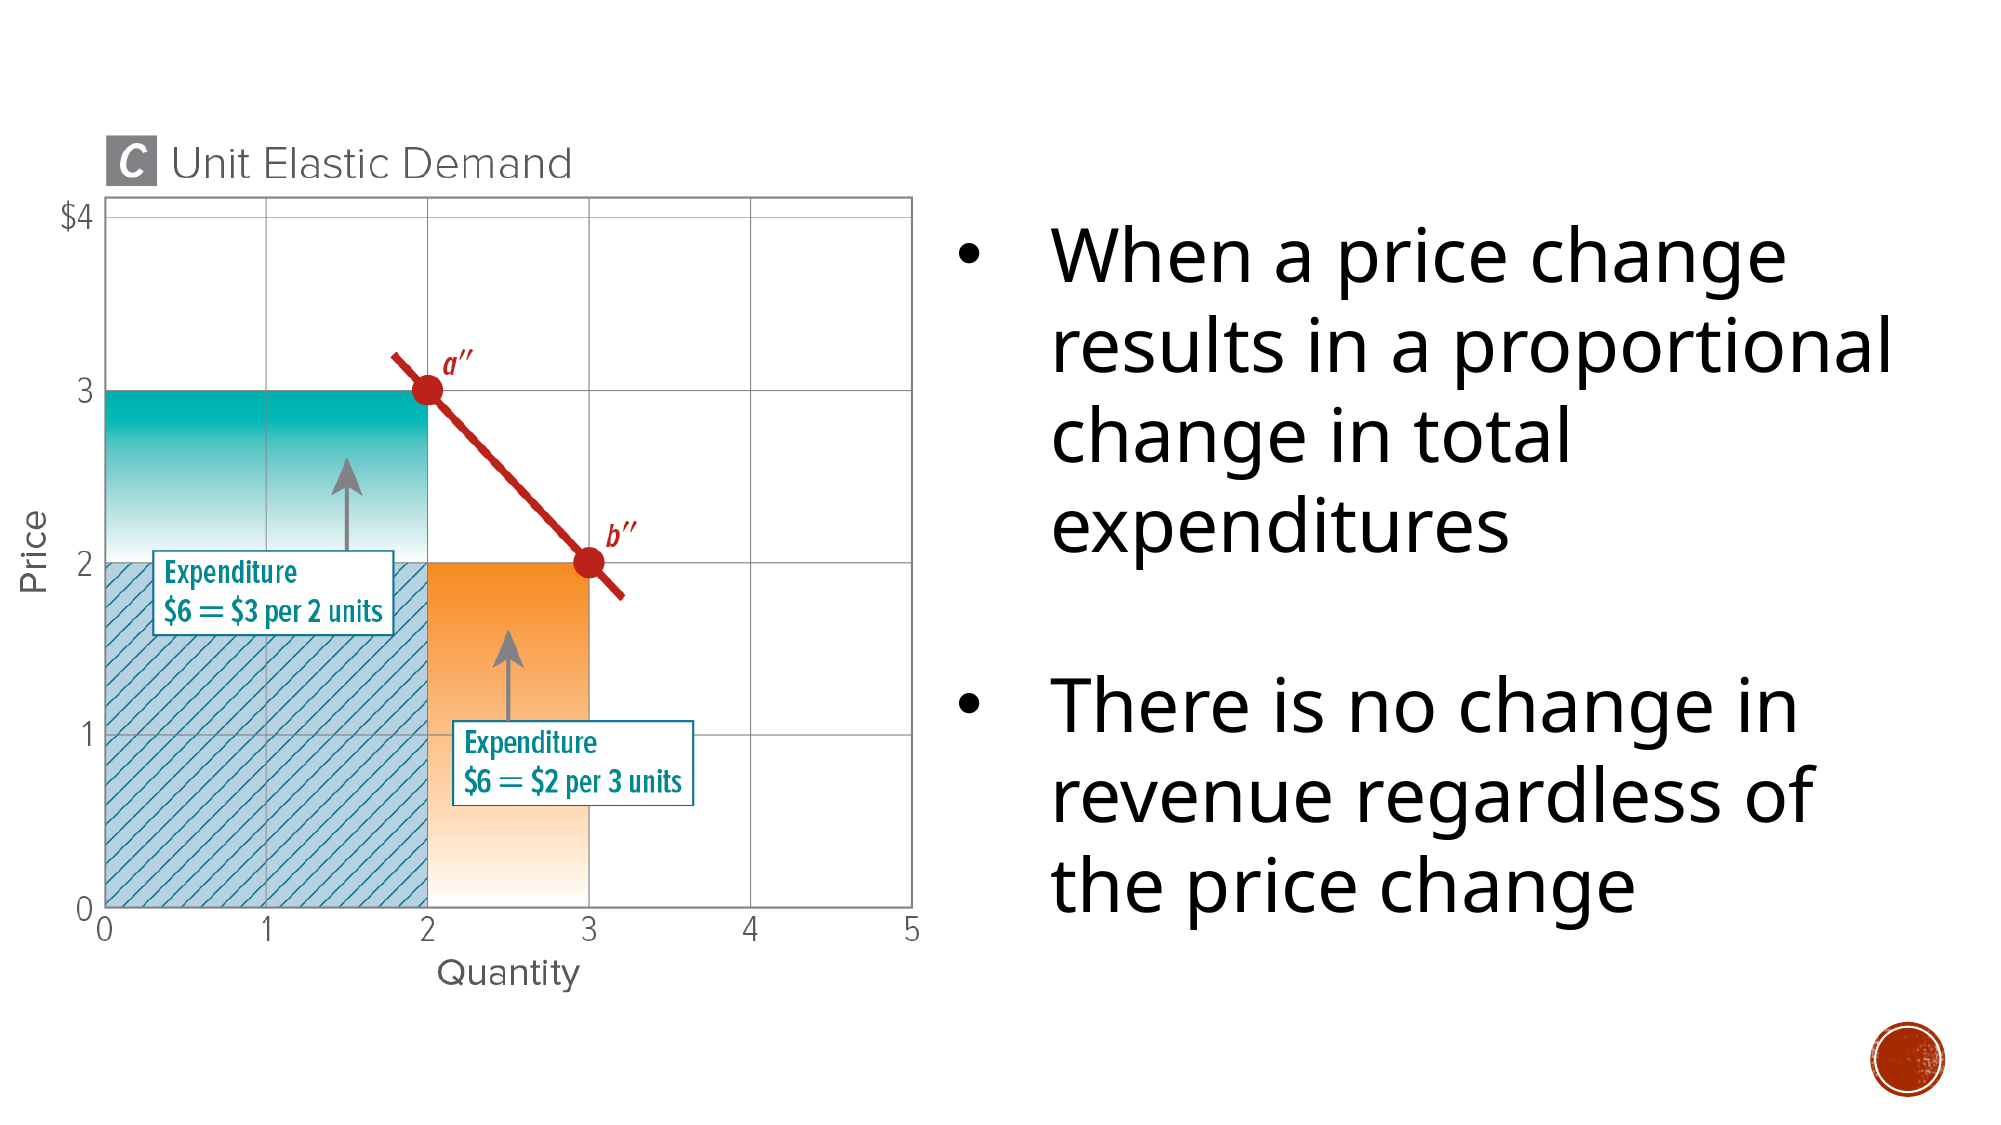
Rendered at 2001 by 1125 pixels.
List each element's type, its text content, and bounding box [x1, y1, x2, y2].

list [3, 127, 939, 1004]
text_box When a price change results in a proportional change in total expenditures There is no change in revenue regardless of the price change [942, 200, 1963, 936]
